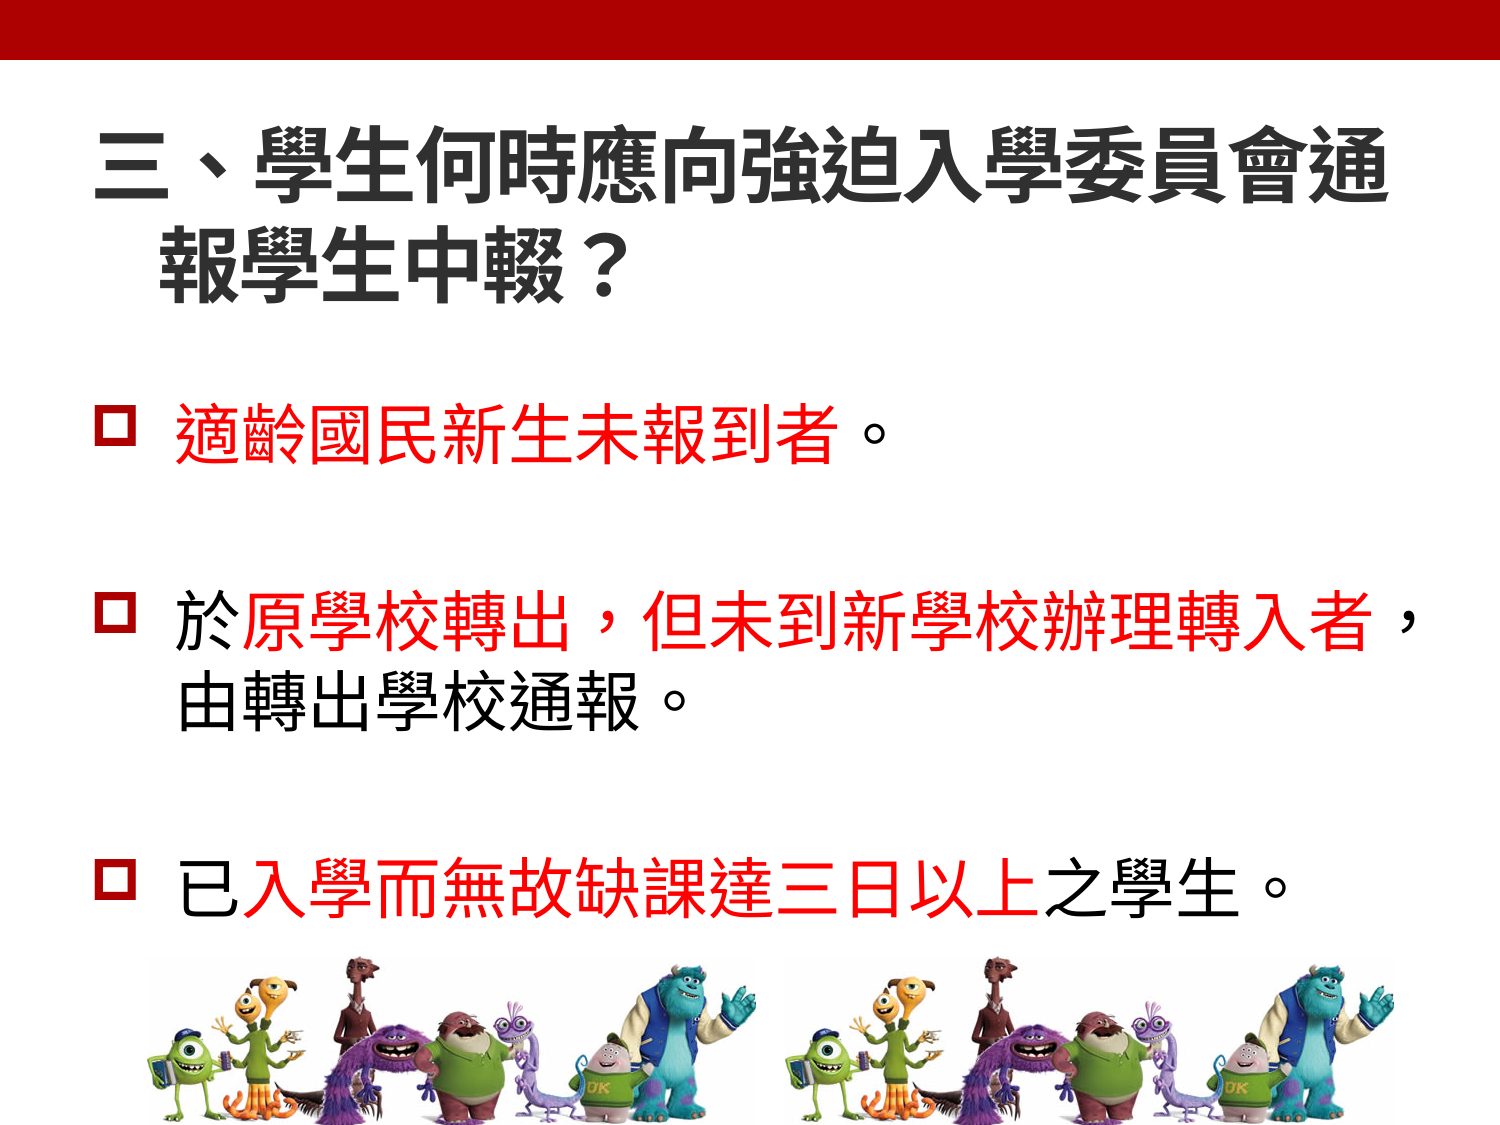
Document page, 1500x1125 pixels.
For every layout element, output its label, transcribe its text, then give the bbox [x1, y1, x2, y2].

title 三、學生何時應向強迫入學委員會通 報學生中輟？ [75, 87, 1425, 339]
picture [147, 956, 756, 1125]
list 適齡國民新生未報到者。 於原學校轉出，但未到新學校辦理轉入者，由轉出學校通報。 已入學而無故缺課達三日以上之學生。 [75, 385, 1425, 1063]
picture [785, 956, 1394, 1125]
